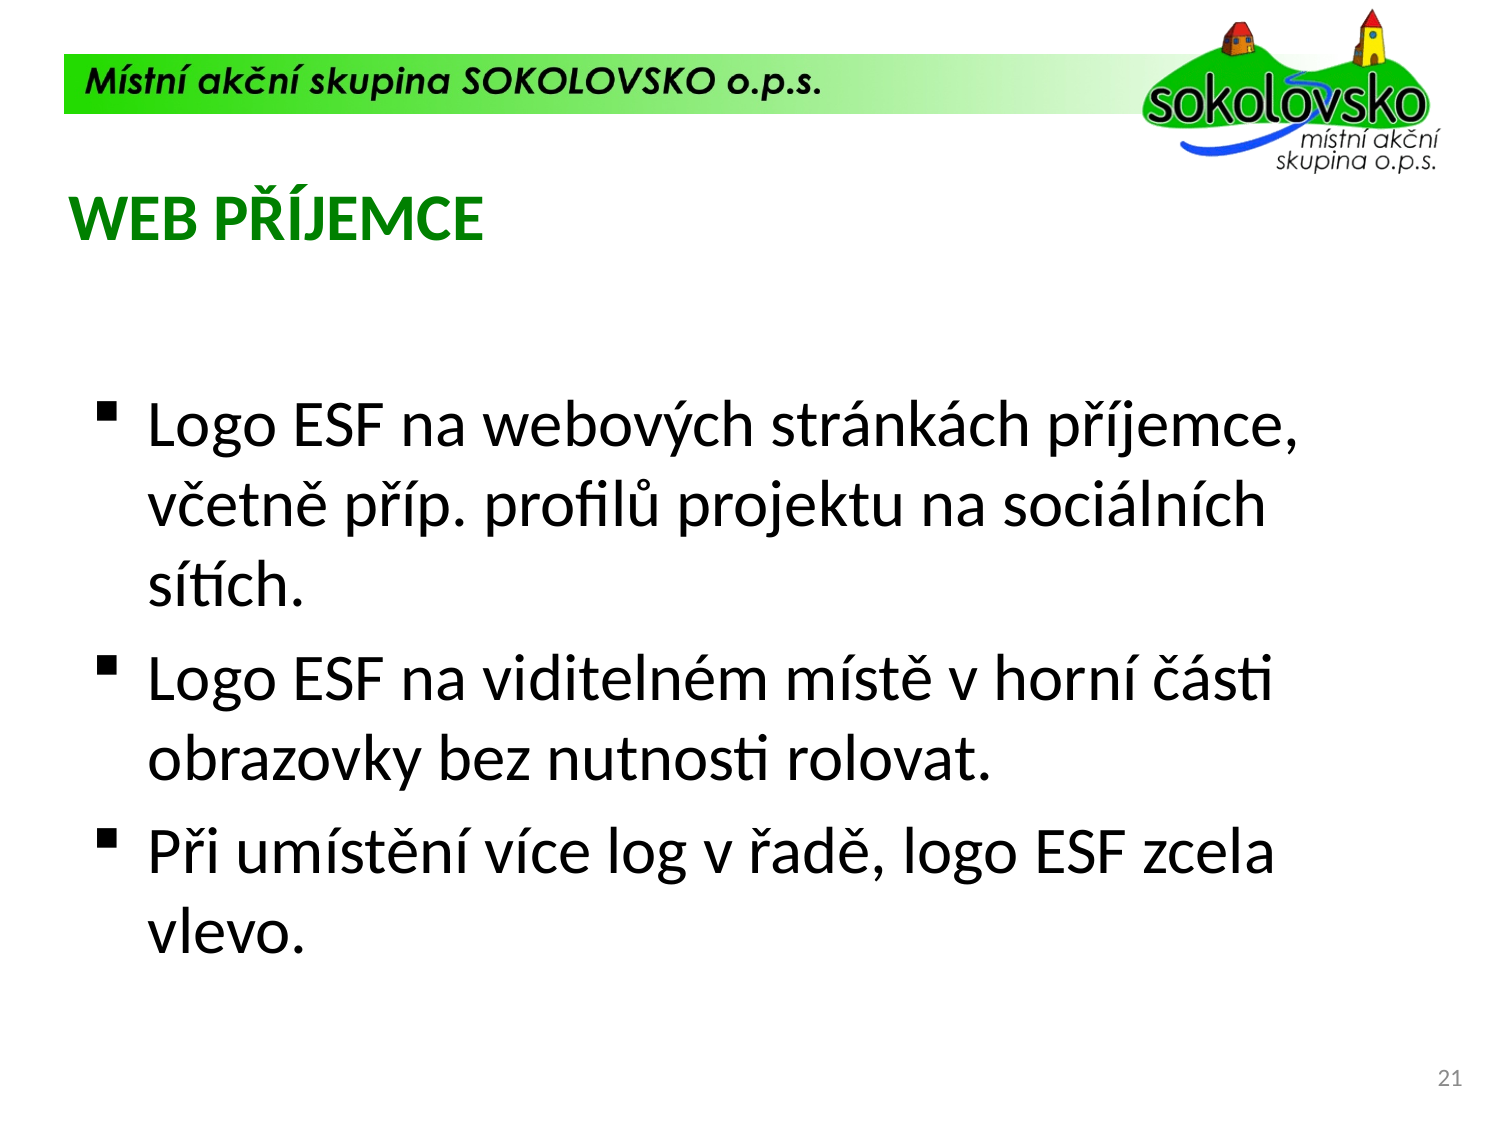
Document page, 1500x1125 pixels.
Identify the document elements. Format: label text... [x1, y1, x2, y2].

picture [64, 0, 1455, 197]
slide_number 21 [1128, 1046, 1478, 1107]
title WEB PŘÍJEMCE [53, 137, 1404, 291]
list Logo ESF na webových stránkách příjemce, včetně příp. profilů projektu na sociálních sítích. Logo ESF na viditelném místě v horní části obrazovky bez nutnosti rolovat. Při umístění více log v řadě, logo ESF zcela vlevo. [76, 278, 1424, 1024]
